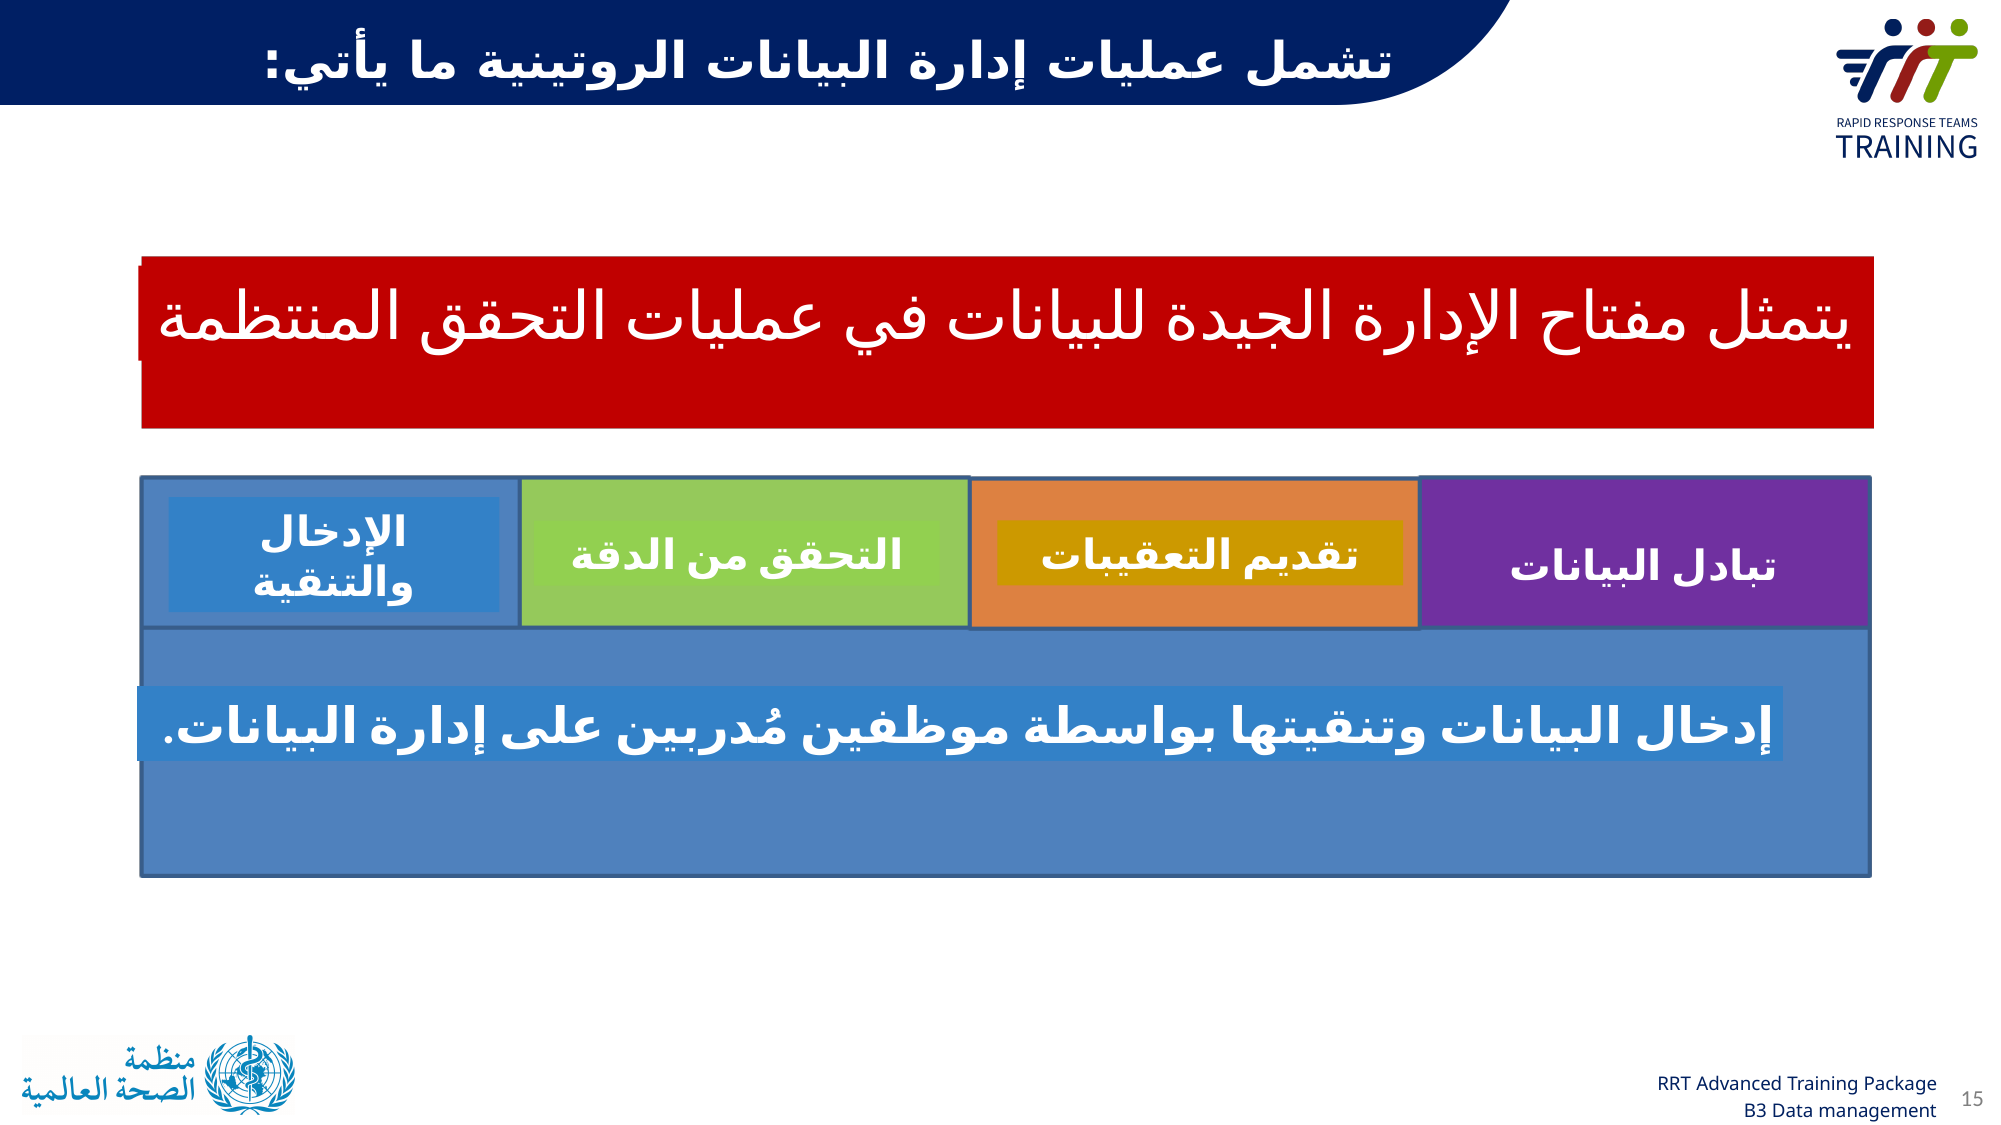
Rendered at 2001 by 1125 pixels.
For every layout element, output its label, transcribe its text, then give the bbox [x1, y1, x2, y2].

picture [1835, 19, 1978, 167]
picture [0, 0, 1533, 105]
picture [22, 1035, 295, 1115]
picture [125, 246, 1875, 879]
picture [252, 1050, 258, 1059]
text_box تشمل عمليات إدارة البيانات الروتينية ما يأتي: [21, 13, 1404, 112]
